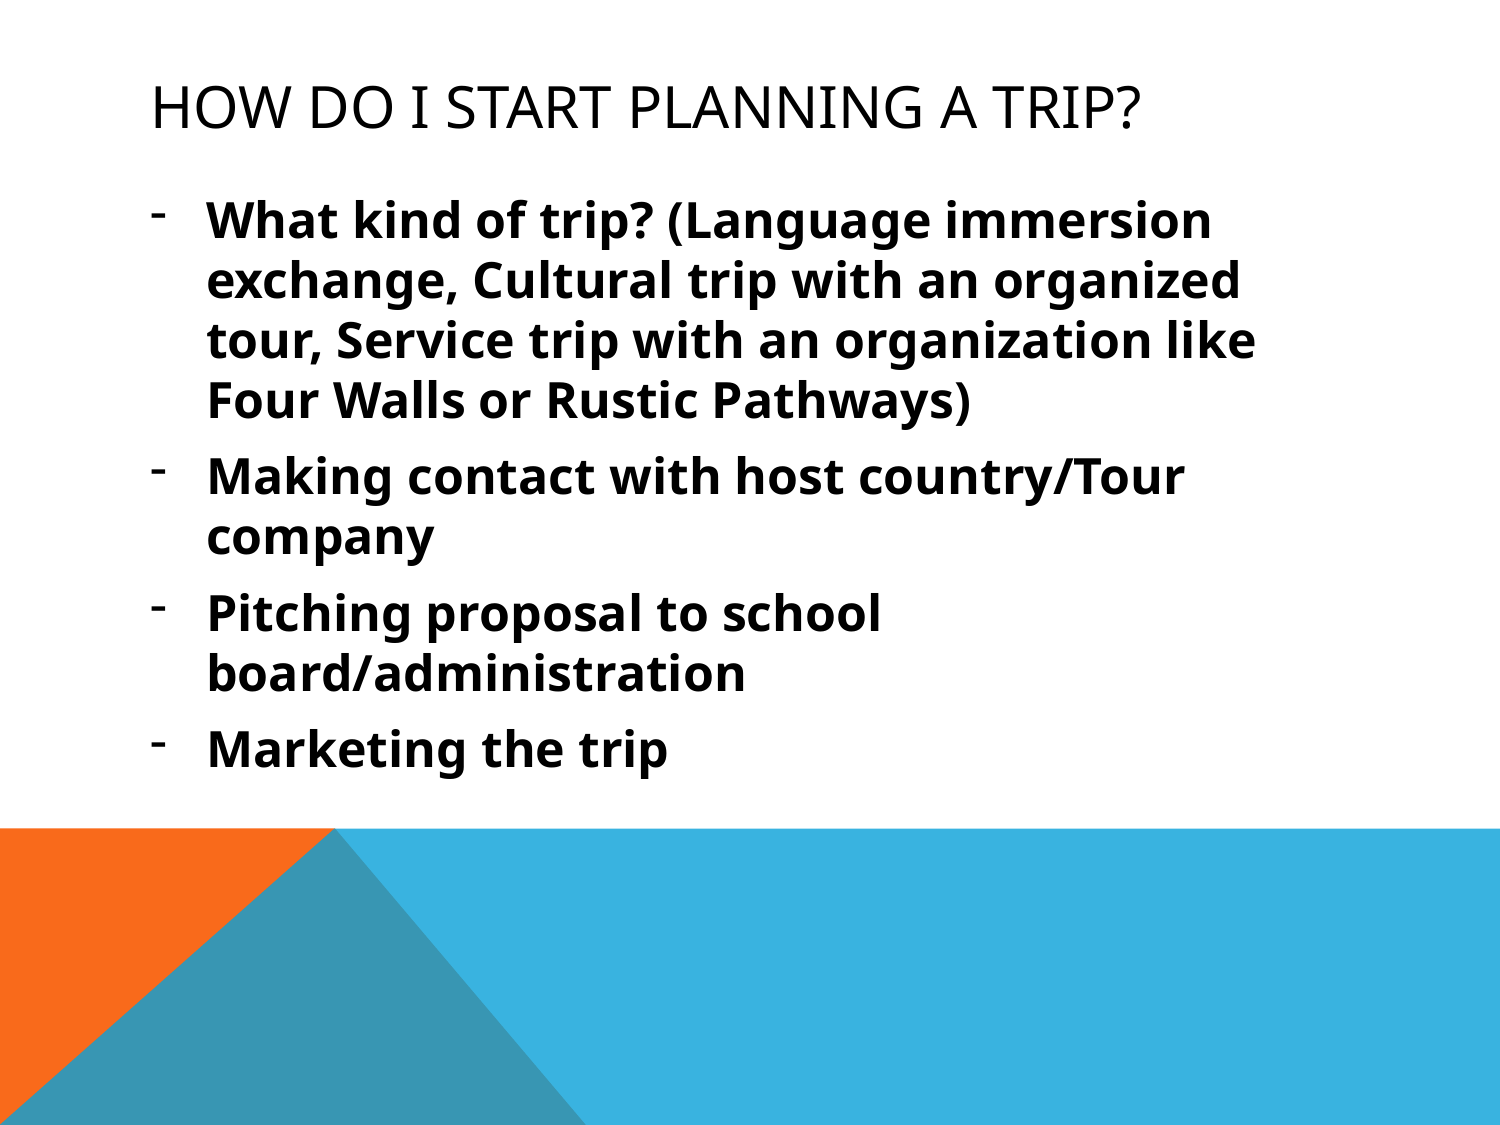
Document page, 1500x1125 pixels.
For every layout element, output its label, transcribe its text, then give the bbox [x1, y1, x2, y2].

title How do I start planning a trip? [135, 60, 1369, 150]
list What kind of trip? (Language immersion exchange, Cultural trip with an organized tour, Service trip with an organization like Four Walls or Rustic Pathways) Making contact with host country/Tour company Pitching proposal to school board/administration Marketing the trip [135, 180, 1369, 768]
